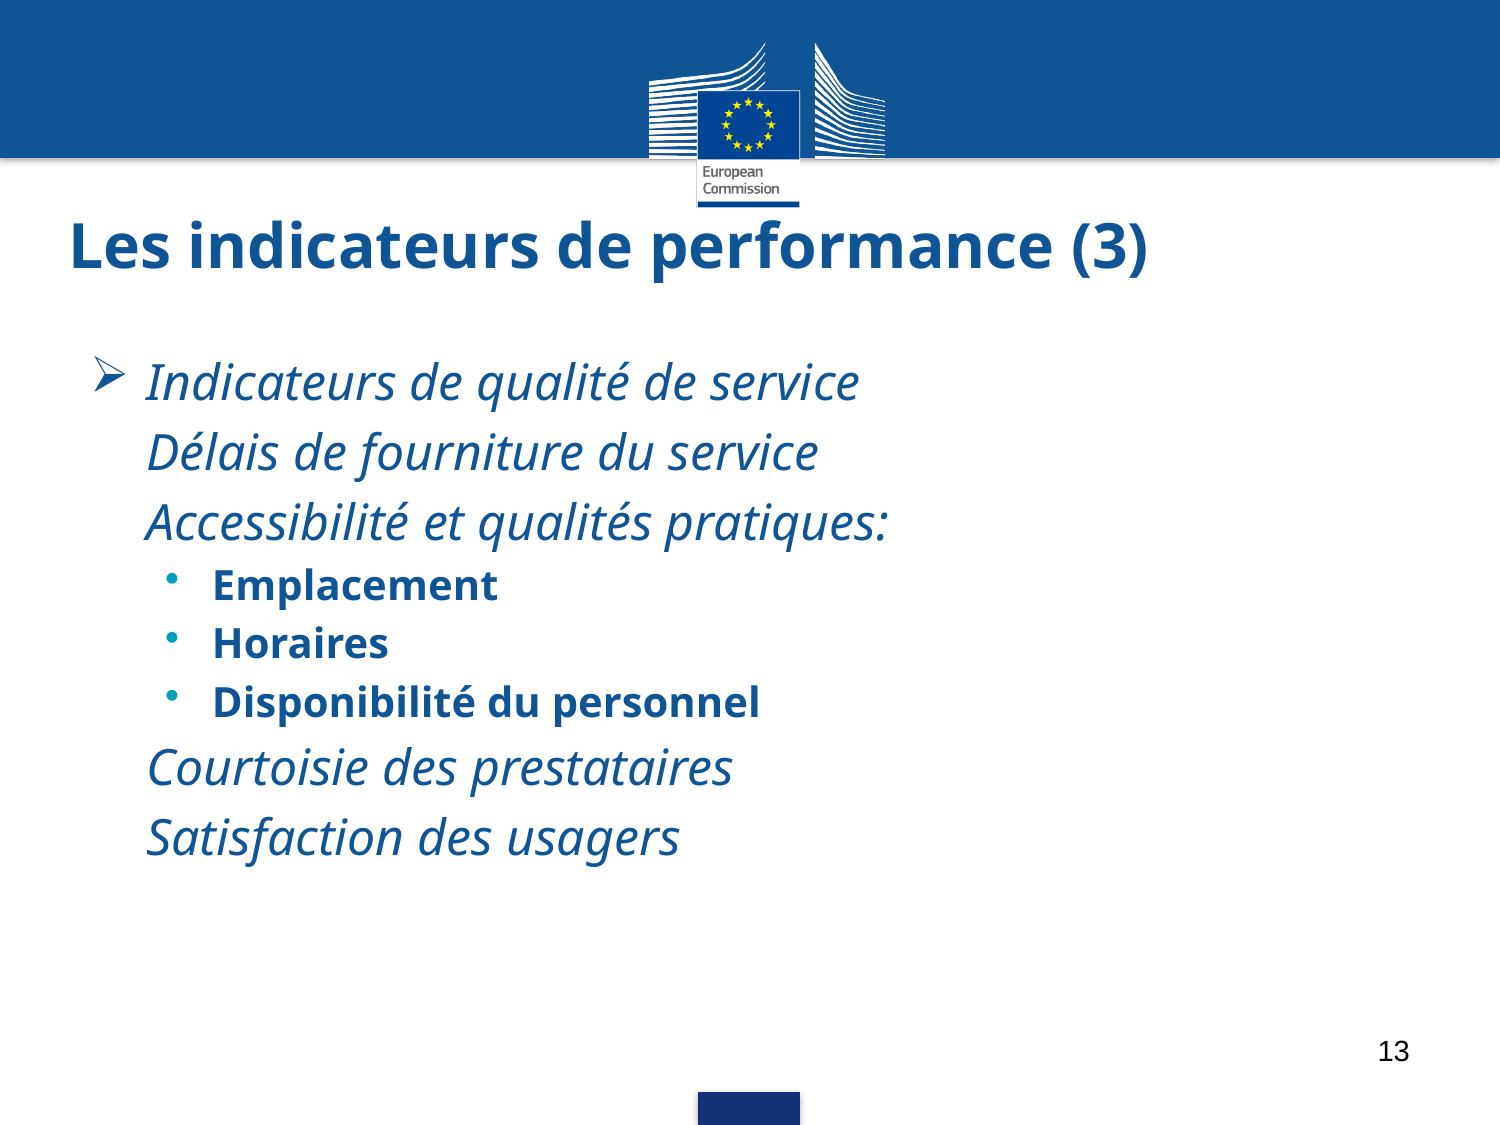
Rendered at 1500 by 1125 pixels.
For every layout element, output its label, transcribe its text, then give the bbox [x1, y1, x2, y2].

title Les indicateurs de performance (3) [52, 196, 1404, 292]
slide_number 13 [1074, 1024, 1426, 1103]
picture [649, 42, 885, 196]
list Indicateurs de qualité de service Délais de fourniture du service Accessibilité et qualités pratiques: Emplacement Horaires Disponibilité du personnel Courtoisie des prestataires Satisfaction des usagers [74, 342, 1426, 1064]
